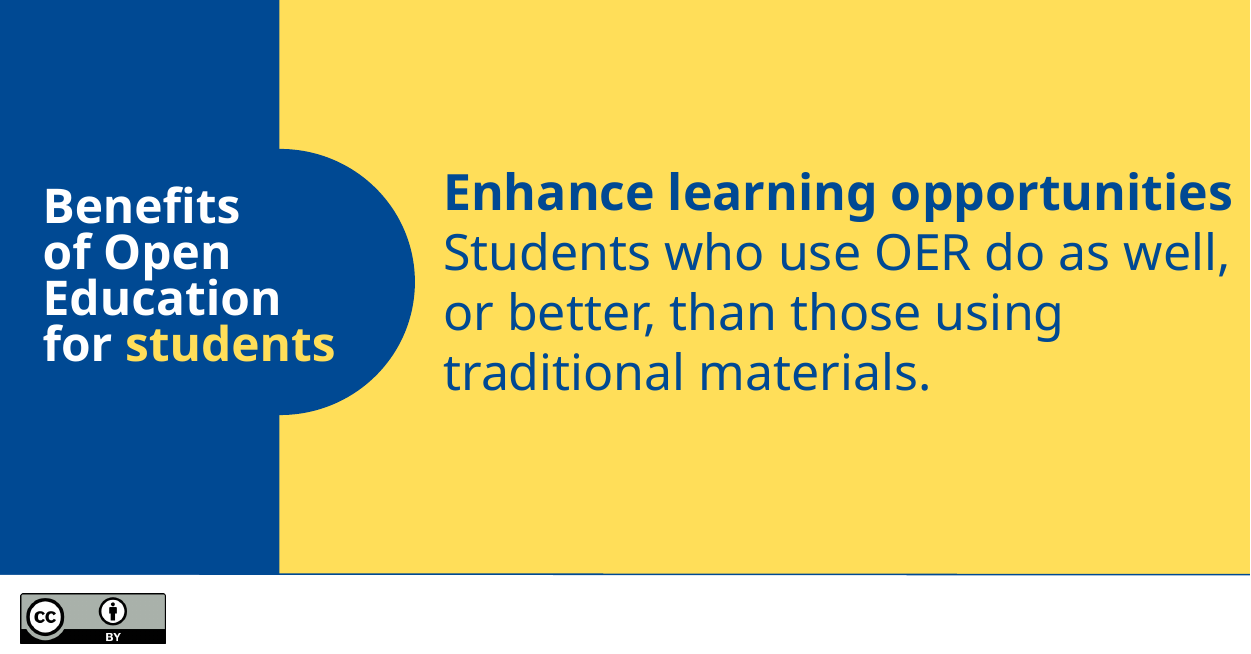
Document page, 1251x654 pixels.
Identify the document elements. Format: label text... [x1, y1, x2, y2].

picture [20, 592, 166, 645]
text_box [0, 582, 1250, 654]
text_box [196, 386, 365, 416]
text_box [0, 0, 280, 573]
text_box [368, 181, 415, 383]
text_box [206, 148, 355, 171]
text_box Benefits of Open Education for students [27, 171, 368, 386]
text_box Enhance learning opportunities Students who use OER do as well, or better, than those using traditional materials. [428, 145, 1250, 416]
